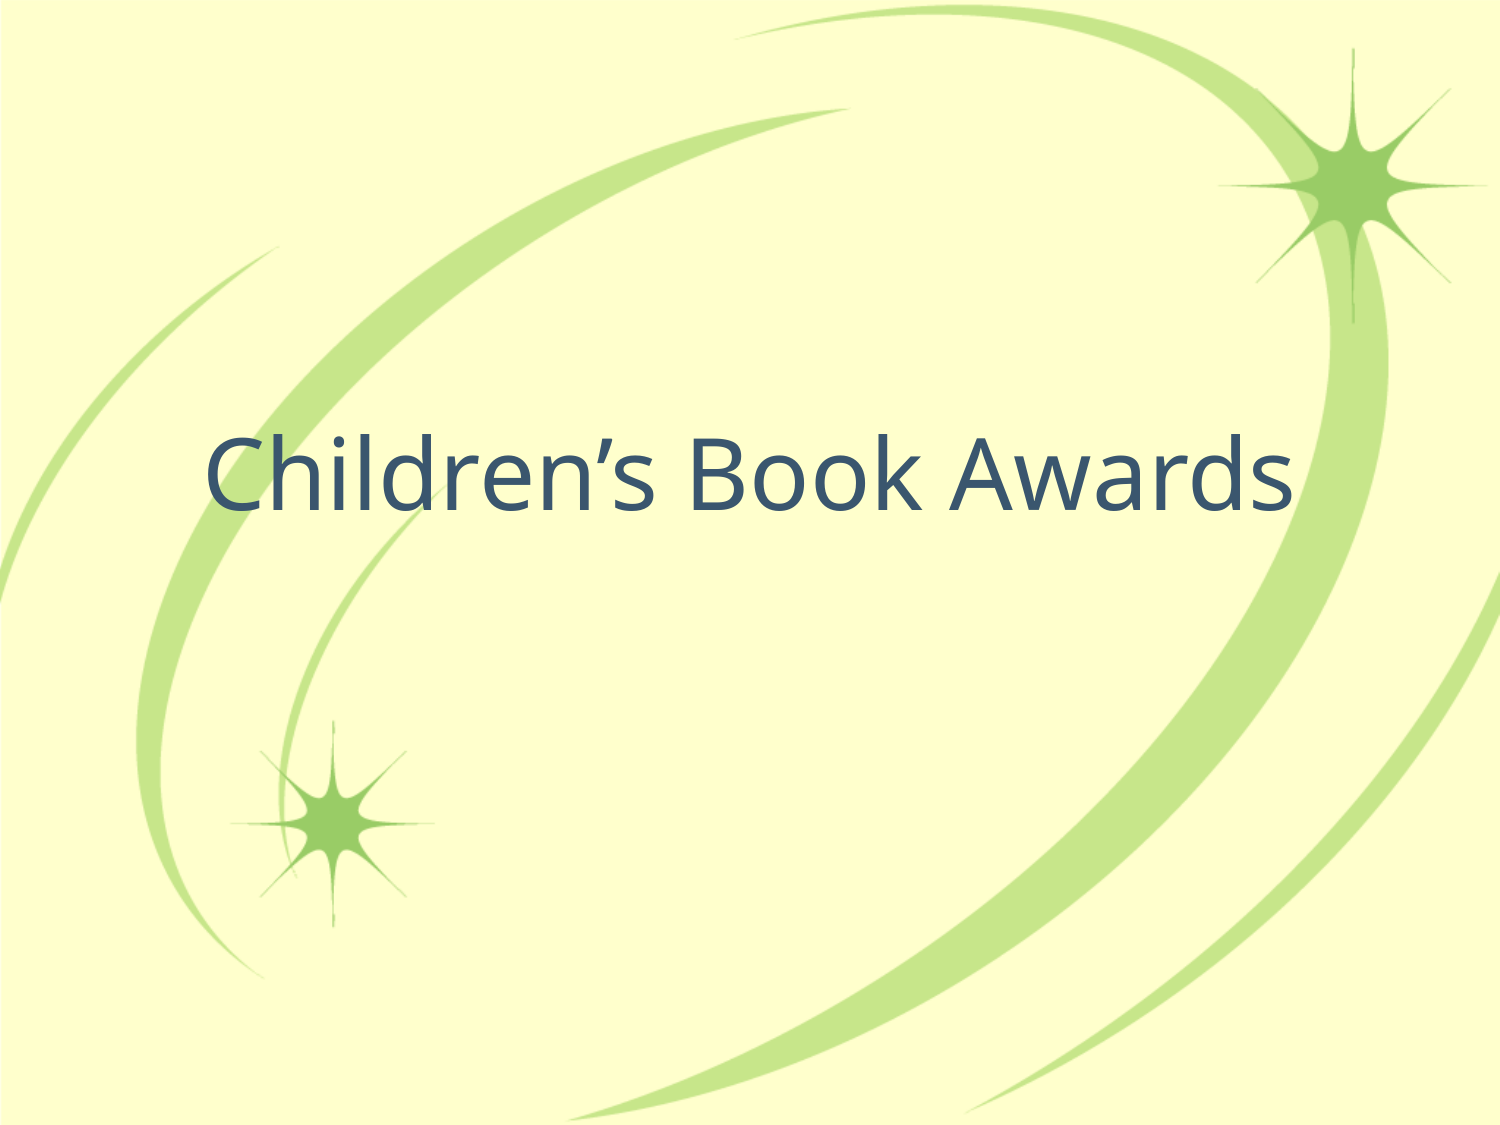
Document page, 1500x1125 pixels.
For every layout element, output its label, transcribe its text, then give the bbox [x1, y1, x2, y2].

title Children’s Book Awards [112, 349, 1388, 591]
picture [0, 0, 1500, 1125]
